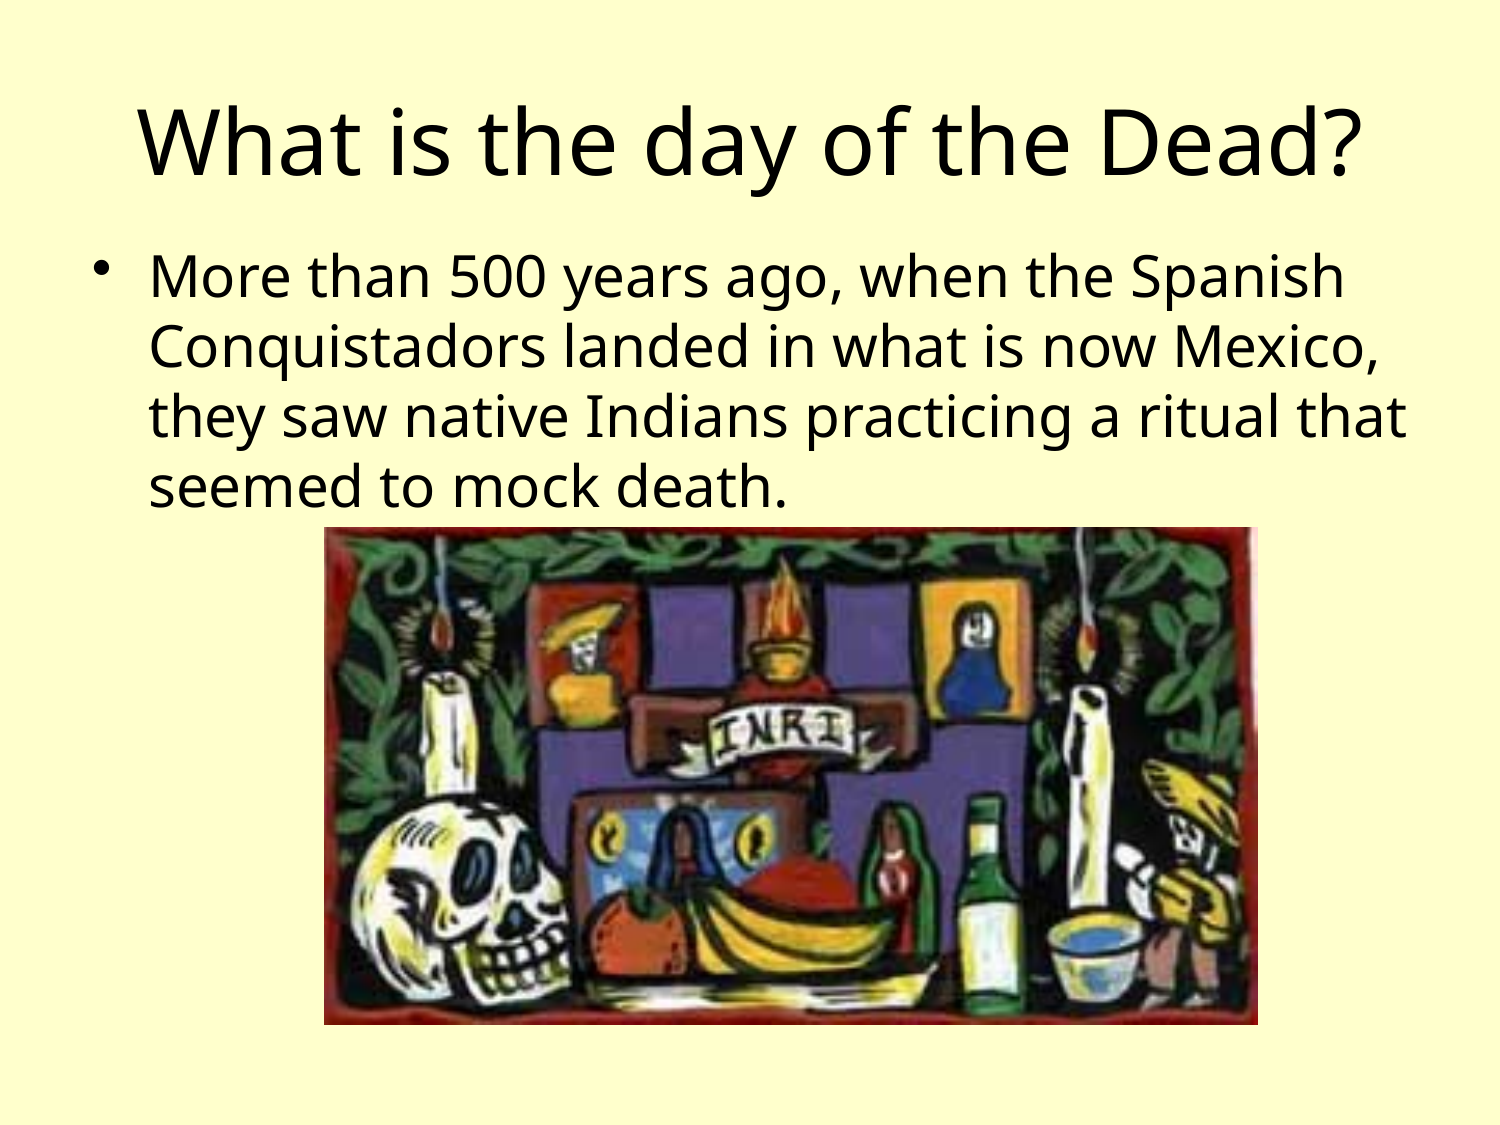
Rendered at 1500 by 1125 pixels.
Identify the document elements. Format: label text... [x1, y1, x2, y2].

title What is the day of the Dead? [74, 44, 1426, 233]
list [324, 526, 1258, 1025]
list More than 500 years ago, when the Spanish Conquistadors landed in what is now Mexico, they saw native Indians practicing a ritual that seemed to mock death. [76, 231, 1426, 497]
